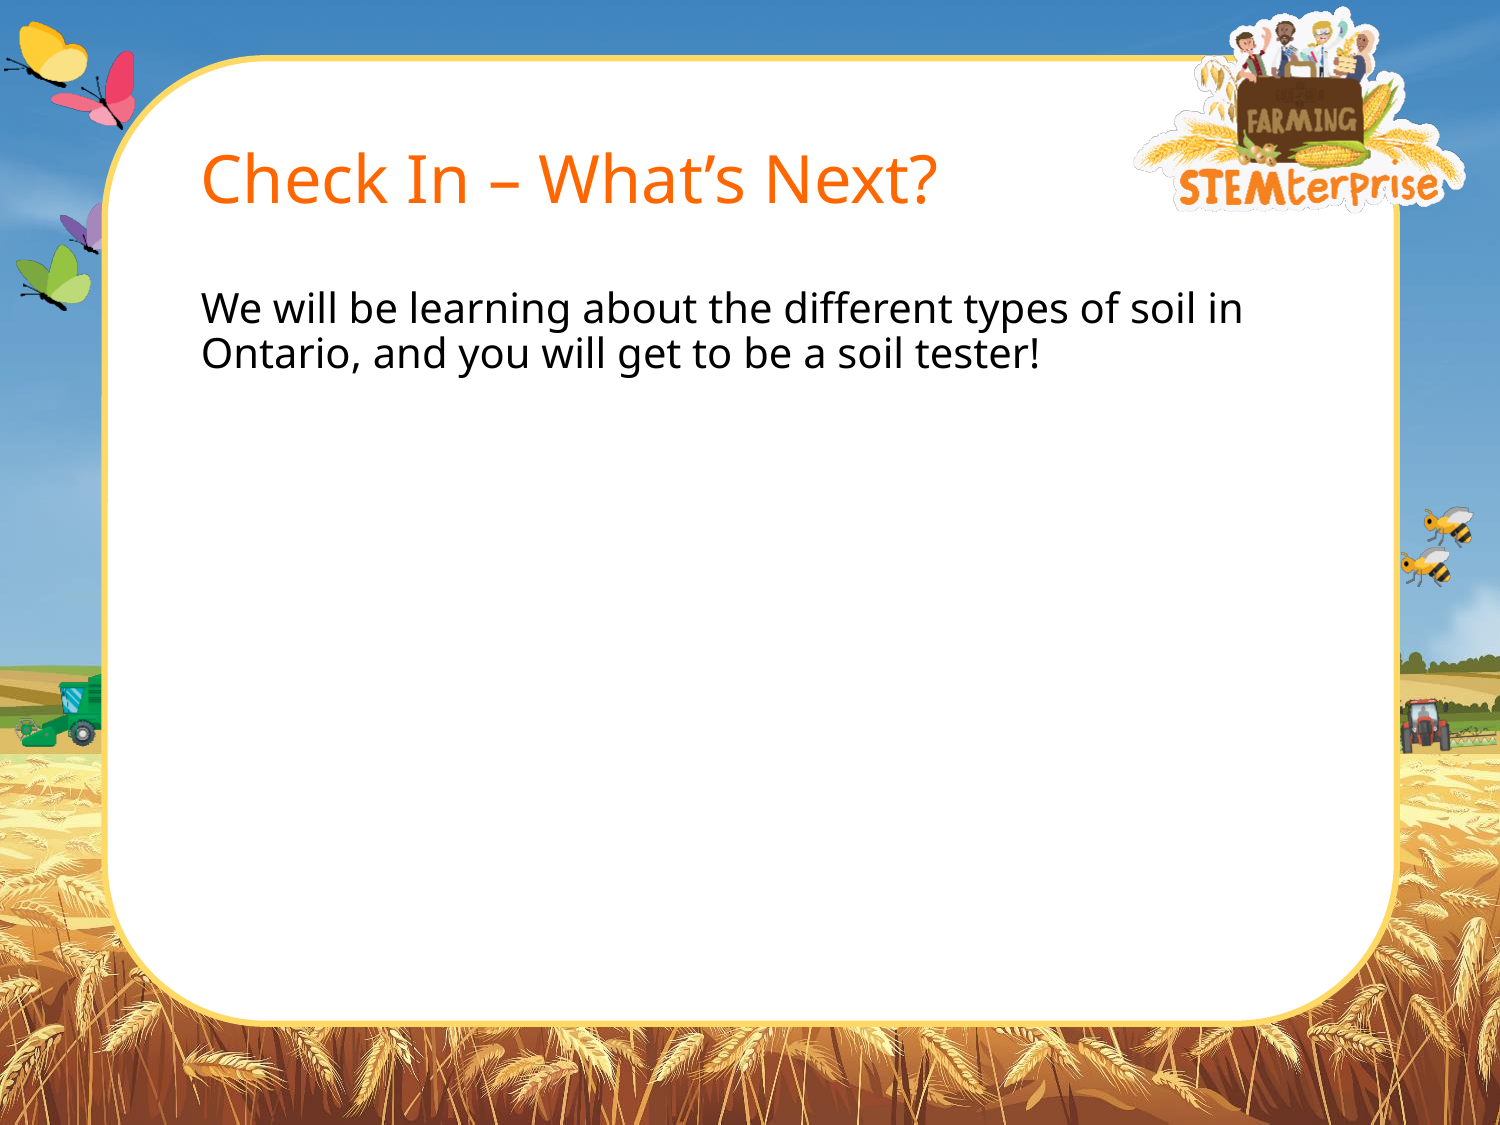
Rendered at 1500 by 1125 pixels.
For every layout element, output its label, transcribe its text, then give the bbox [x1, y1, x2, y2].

picture [0, 0, 1500, 1125]
list We will be learning about the different types of soil in Ontario, and you will get to be a soil tester! [185, 280, 1405, 1061]
title Check In – What’s Next? [185, 117, 1161, 246]
